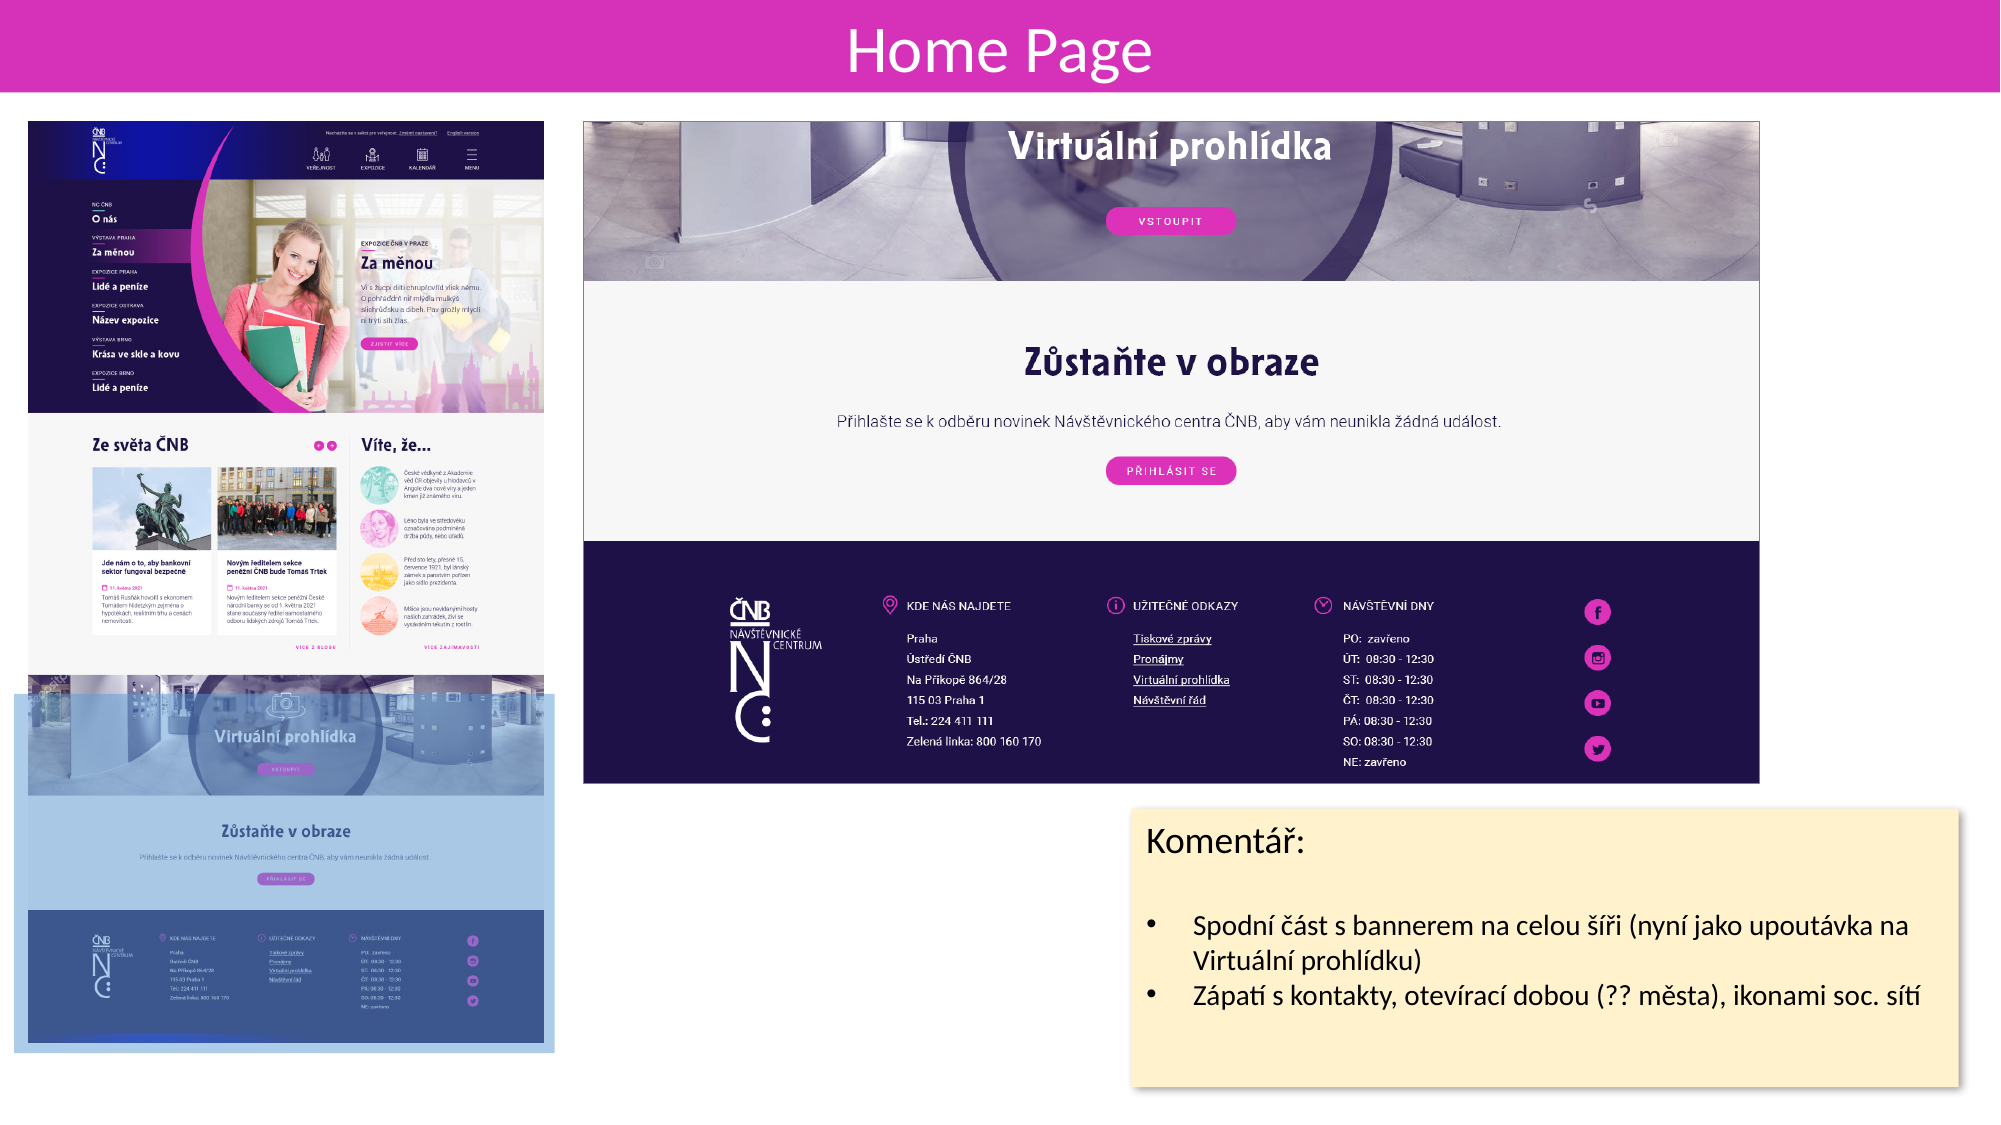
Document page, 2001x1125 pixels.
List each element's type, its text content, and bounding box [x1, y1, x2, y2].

text_box Home Page [0, 0, 2000, 94]
picture [28, 121, 544, 1043]
text_box [14, 693, 555, 1054]
picture [583, 121, 1760, 783]
text_box Komentář: Spodní část s bannerem na celou šíři (nyní jako upoutávka na Virtuální prohlídku) Zápatí s kontakty, otevírací dobou (?? města), ikonami soc. sítí [1130, 808, 1960, 1088]
